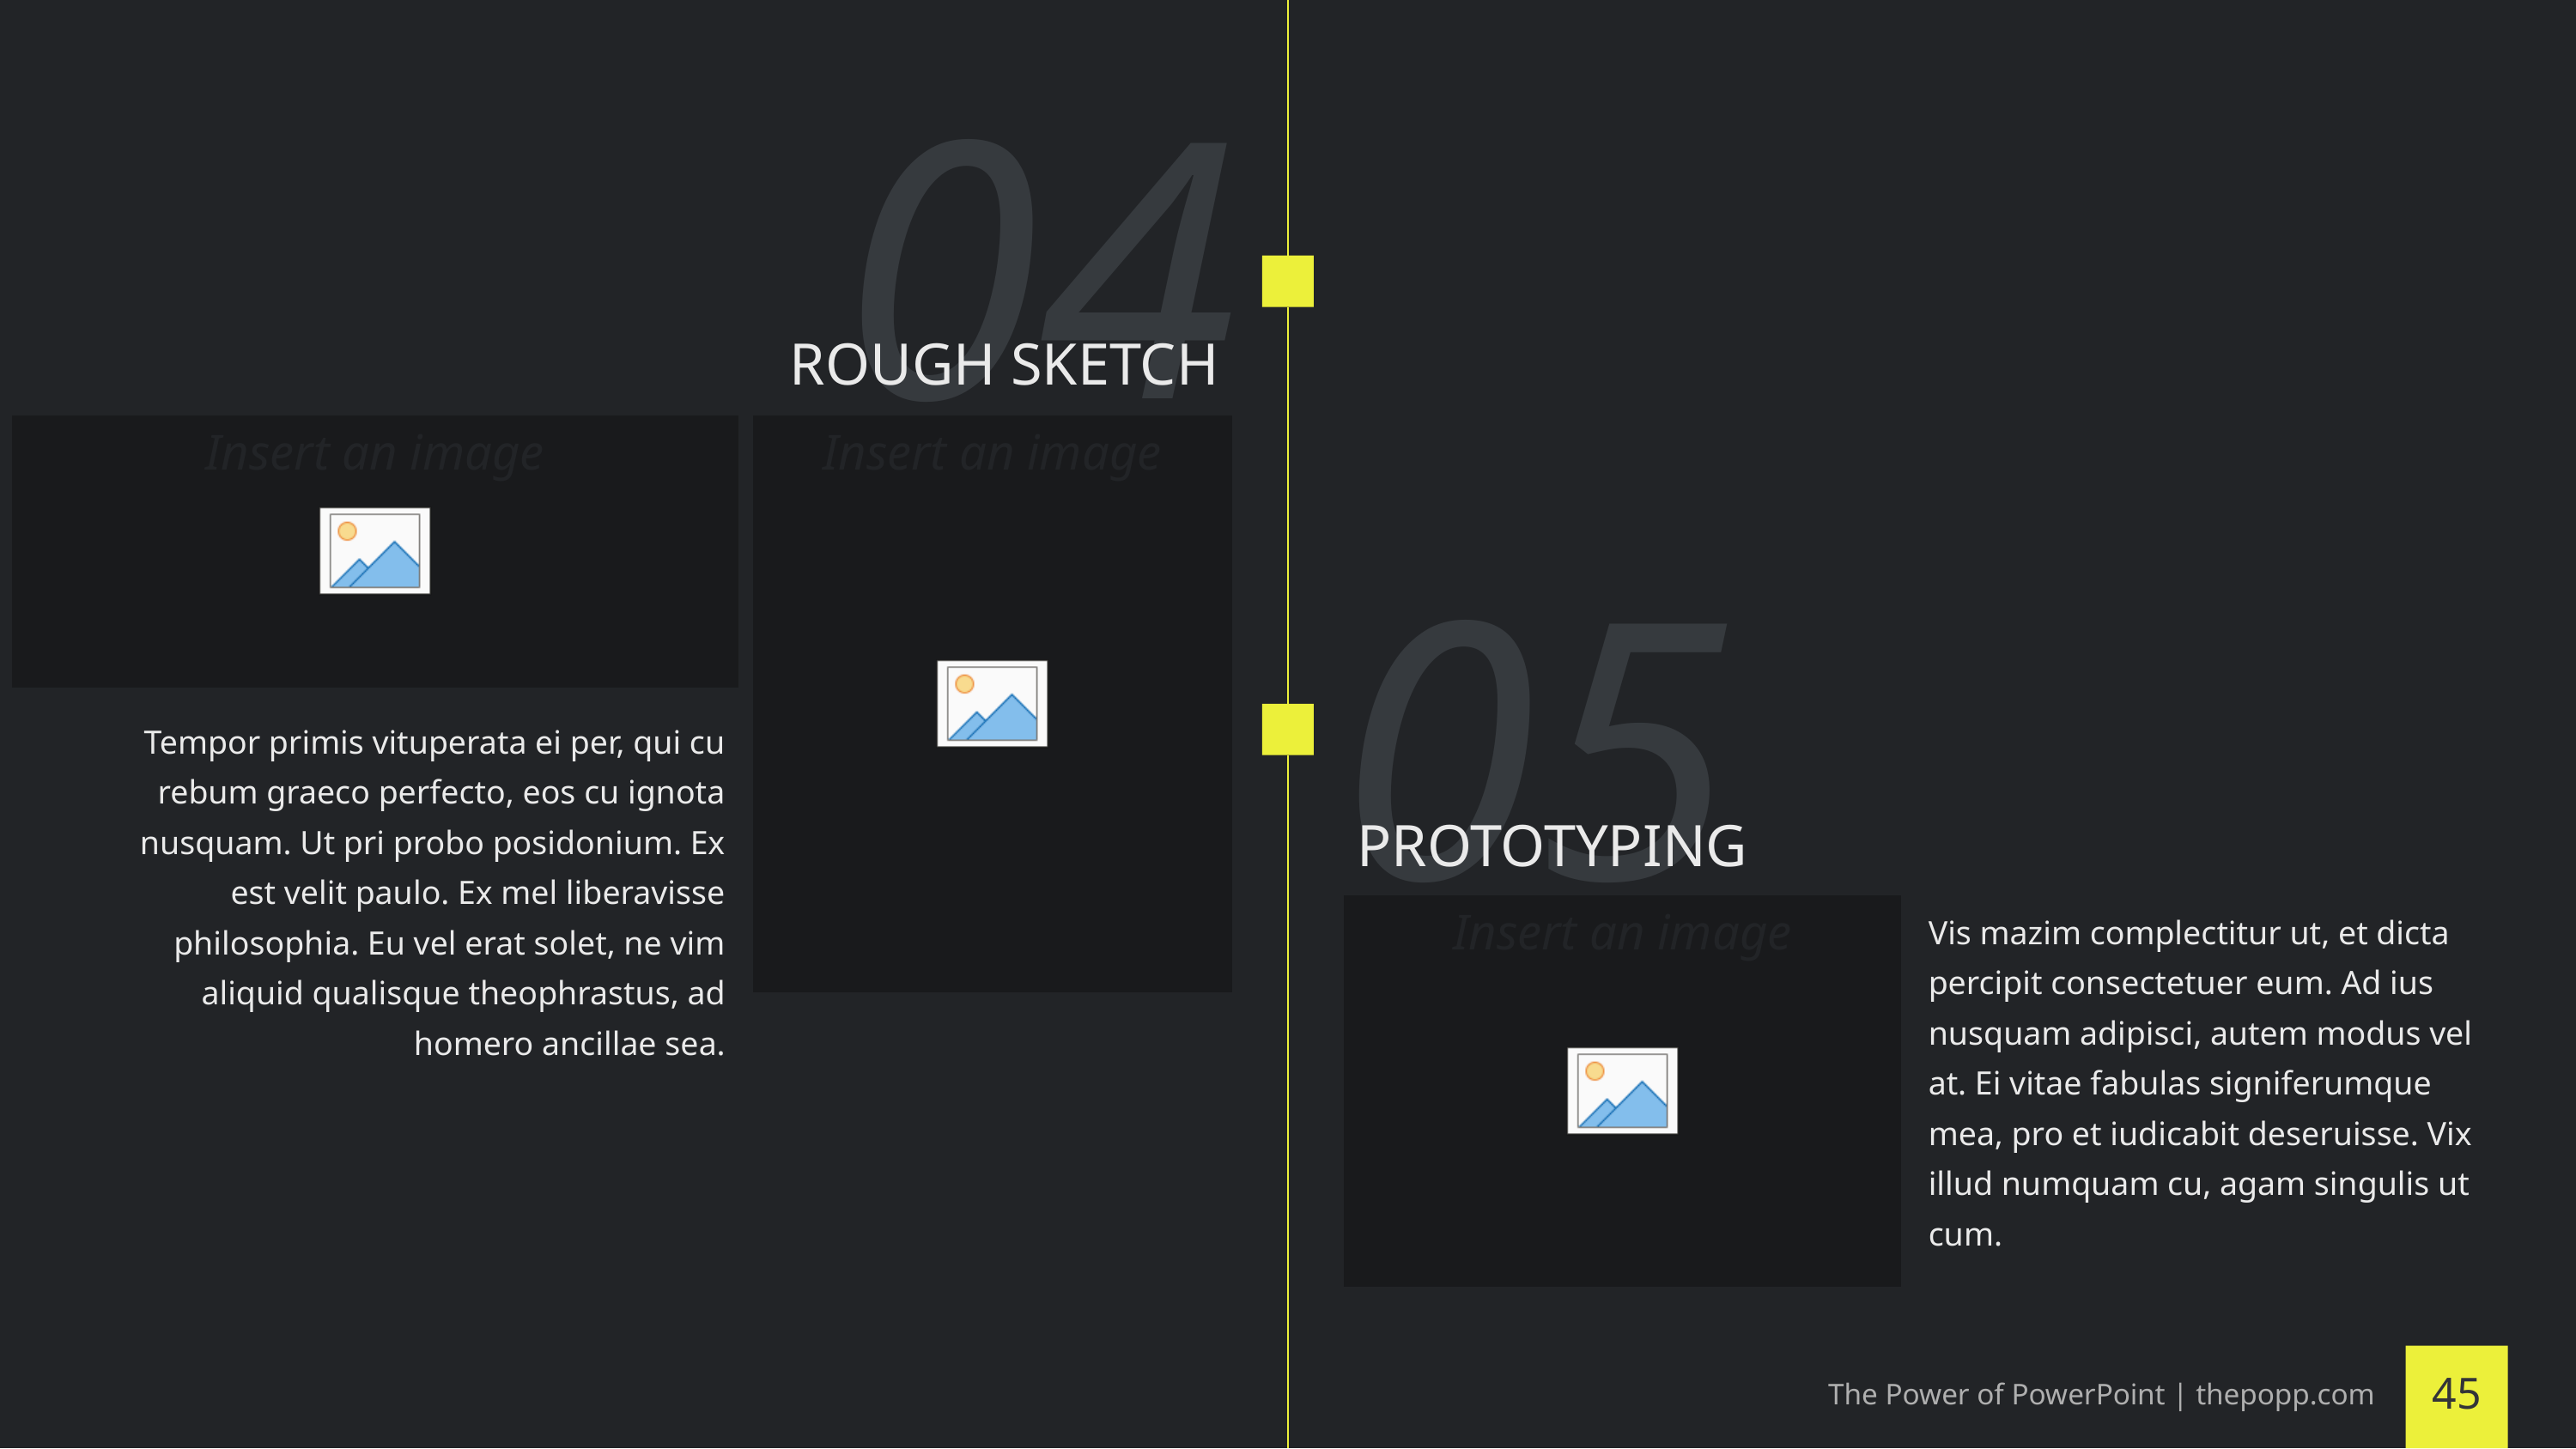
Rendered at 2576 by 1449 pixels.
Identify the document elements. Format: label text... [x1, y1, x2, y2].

picture [752, 415, 1232, 993]
list ROUGH SKETCH [525, 295, 1232, 403]
list Tempor primis vituperata ei per, qui cu rebum graeco perfecto, eos cu ignota nusquam. Ut pri probo posidonium. Ex est velit paulo. Ex mel liberavisse philosophia. Eu vel erat solet, ne vim aliquid qualisque theophrastus, ad homero ancillae sea. [118, 703, 738, 1317]
picture [1344, 894, 1902, 1287]
list 04 [819, 69, 1249, 442]
picture [12, 415, 738, 688]
slide_number 45 [2404, 1356, 2509, 1434]
list Vis mazim complectitur ut, et dicta percipit consectetuer eum. Ad ius nusquam adipisci, autem modus vel at. Ei vitae fabulas signiferumque mea, pro et iudicabit deseruisse. Vix illud numquam cu, agam singulis ut cum. [1915, 894, 2507, 1287]
footer The Power of PowerPoint | thepopp.com [1519, 1356, 2389, 1434]
list PROTOTYPING [1344, 776, 2051, 885]
list 05 [1326, 550, 1756, 924]
